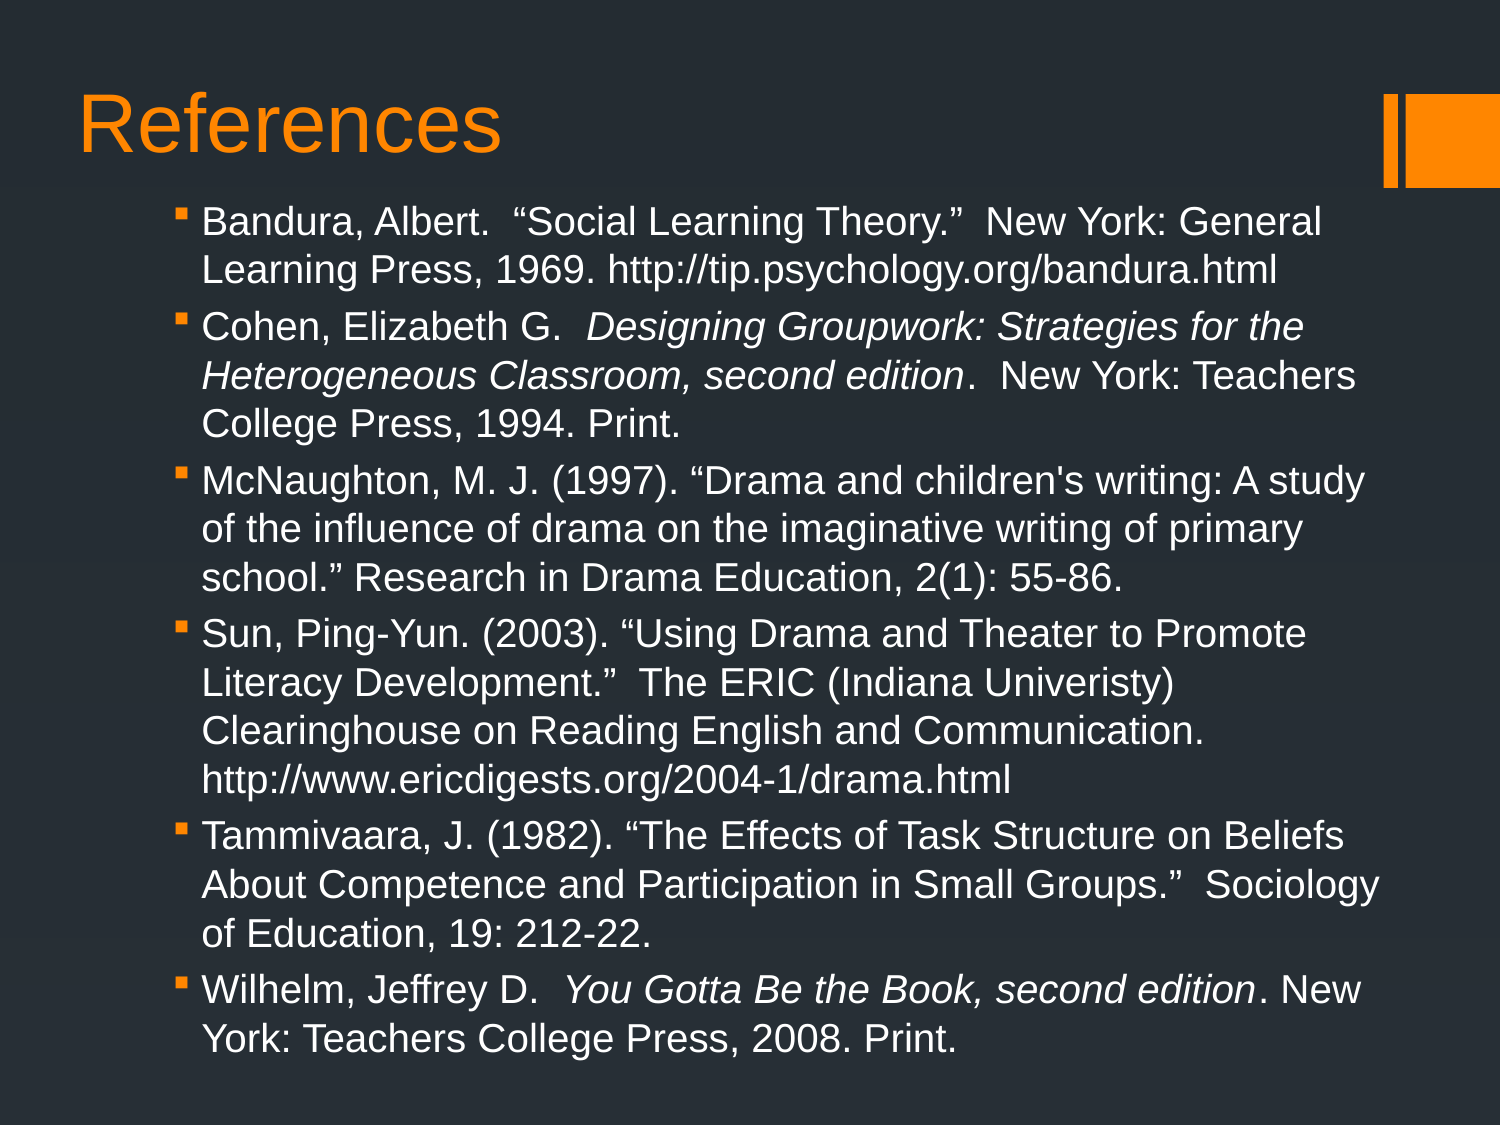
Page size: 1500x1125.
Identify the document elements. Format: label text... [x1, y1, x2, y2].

title References [62, 37, 1263, 177]
list Bandura, Albert. “Social Learning Theory.” New York: General Learning Press, 1969. http://tip.psychology.org/bandura.html Cohen, Elizabeth G. Designing Groupwork: Strategies for the Heterogeneous Classroom, second edition. New York: Teachers College Press, 1994. Print. McNaughton, M. J. (1997). “Drama and children's writing: A study of the influence of drama on the imaginative writing of primary school.” Research in Drama Education, 2(1): 55-86. Sun, Ping-Yun. (2003). “Using Drama and Theater to Promote Literacy Development.” The ERIC (Indiana Univeristy) Clearinghouse on Reading English and Communication. http://www.ericdigests.org/2004-1/drama.html Tammivaara, J. (1982). “The Effects of Task Structure on Beliefs About Competence and Participation in Small Groups.” Sociology of Education, 19: 212-22. Wilhelm, Jeffrey D. You Gotta Be the Book, second edition. New York: Teachers College Press, 2008. Print. [150, 187, 1400, 1075]
